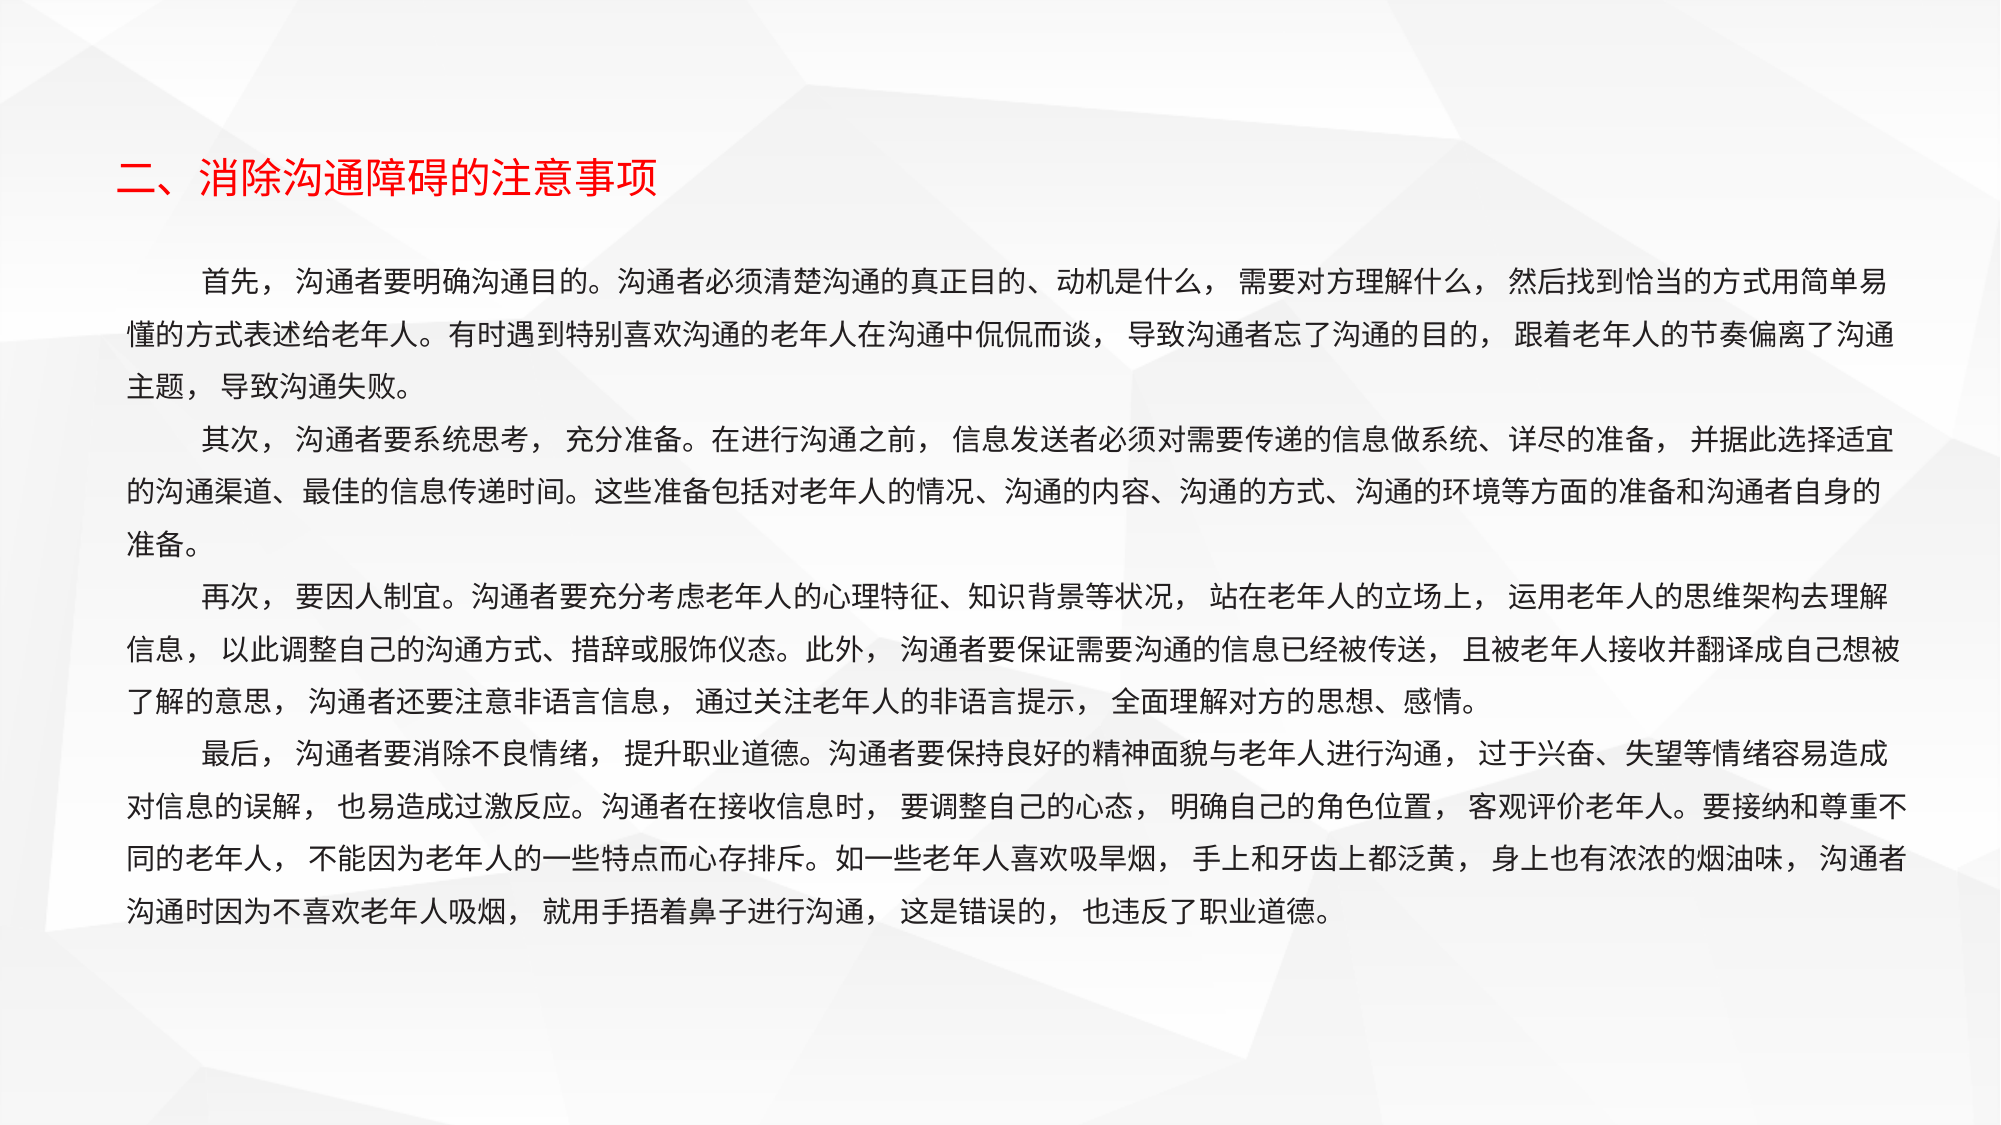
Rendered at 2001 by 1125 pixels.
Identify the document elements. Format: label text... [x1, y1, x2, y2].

text_box 二、消除沟通障碍的注意事项 [100, 144, 1188, 210]
text_box 首先， 沟通者要明确沟通目的。沟通者必须清楚沟通的真正目的、动机是什么， 需要对方理解什么， 然后找到恰当的方式用简单易懂的方式表述给老年人。有时遇到特别喜欢沟通的老年人在沟通中侃侃而谈， 导致沟通者忘了沟通的目的， 跟着老年人的节奏偏离了沟通主题， 导致沟通失败。 其次， 沟通者要系统思考， 充分准备。在进行沟通之前， 信息发送者必须对需要传递的信息做系统、详尽的准备， 并据此选择适宜的沟通渠道、最佳的信息传递时间。这些准备包括对老年人的情况、沟通的内容、沟通的方式、沟通的环境等方面的准备和沟通者自身的准备。 再次， 要因人制宜。沟通者要充分考虑老年人的心理特征、知识背景等状况， 站在老年人的立场上， 运用老年人的思维架构去理解信息， 以此调整自己的沟通方式、措辞或服饰仪态。此外， 沟通者要保证需要沟通的信息已经被传送， 且被老年人接收并翻译成自己想被了解的意思， 沟通者还要注意非语言信息， 通过关注老年人的非语言提示， 全面理解对方的思想、感情。 最后， 沟通者要消除不良情绪， 提升职业道德。沟通者要保持良好的精神面貌与老年人进行沟通， 过于兴奋、失望等情绪容易造成对信息的误解， 也易造成过激反应。沟通者在接收信息时， 要调整自己的心态， 明确自己的角色位置， 客观评价老年人。要接纳和尊重不同的老年人， 不能因为老年人的一些特点而心存排斥。如一些老年人喜欢吸旱烟， 手上和牙齿上都泛黄， 身上也有浓浓的烟油味， 沟通者沟通时因为不喜欢老年人吸烟， 就用手捂着鼻子进行沟通， 这是错误的， 也违反了职业道德。 [111, 238, 1926, 936]
picture [0, 0, 2000, 1125]
